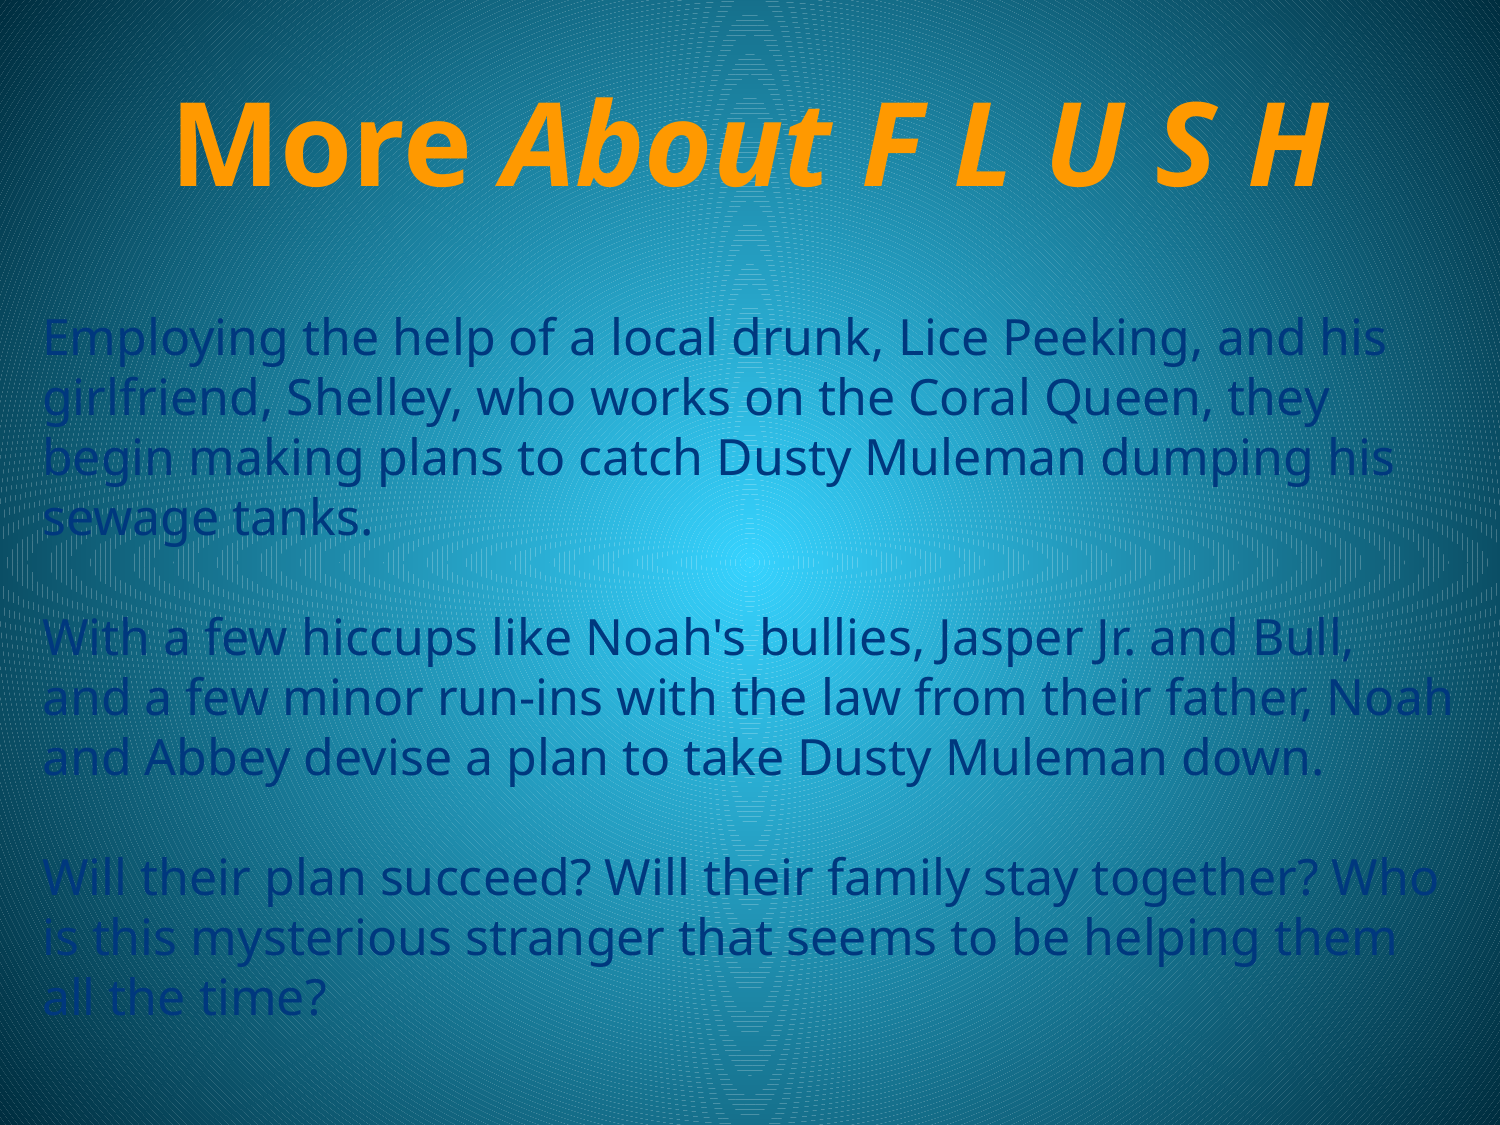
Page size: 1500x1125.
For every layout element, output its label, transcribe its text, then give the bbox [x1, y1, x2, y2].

text_box Employing the help of a local drunk, Lice Peeking, and his girlfriend, Shelley, who works on the Coral Queen, they begin making plans to catch Dusty Muleman dumping his sewage tanks. With a few hiccups like Noah's bullies, Jasper Jr. and Bull, and a few minor run-ins with the law from their father, Noah and Abbey devise a plan to take Dusty Muleman down. Will their plan succeed? Will their family stay together? Who is this mysterious stranger that seems to be helping them all the time? [27, 290, 1473, 1050]
title More About F L U S H [46, 50, 1454, 210]
